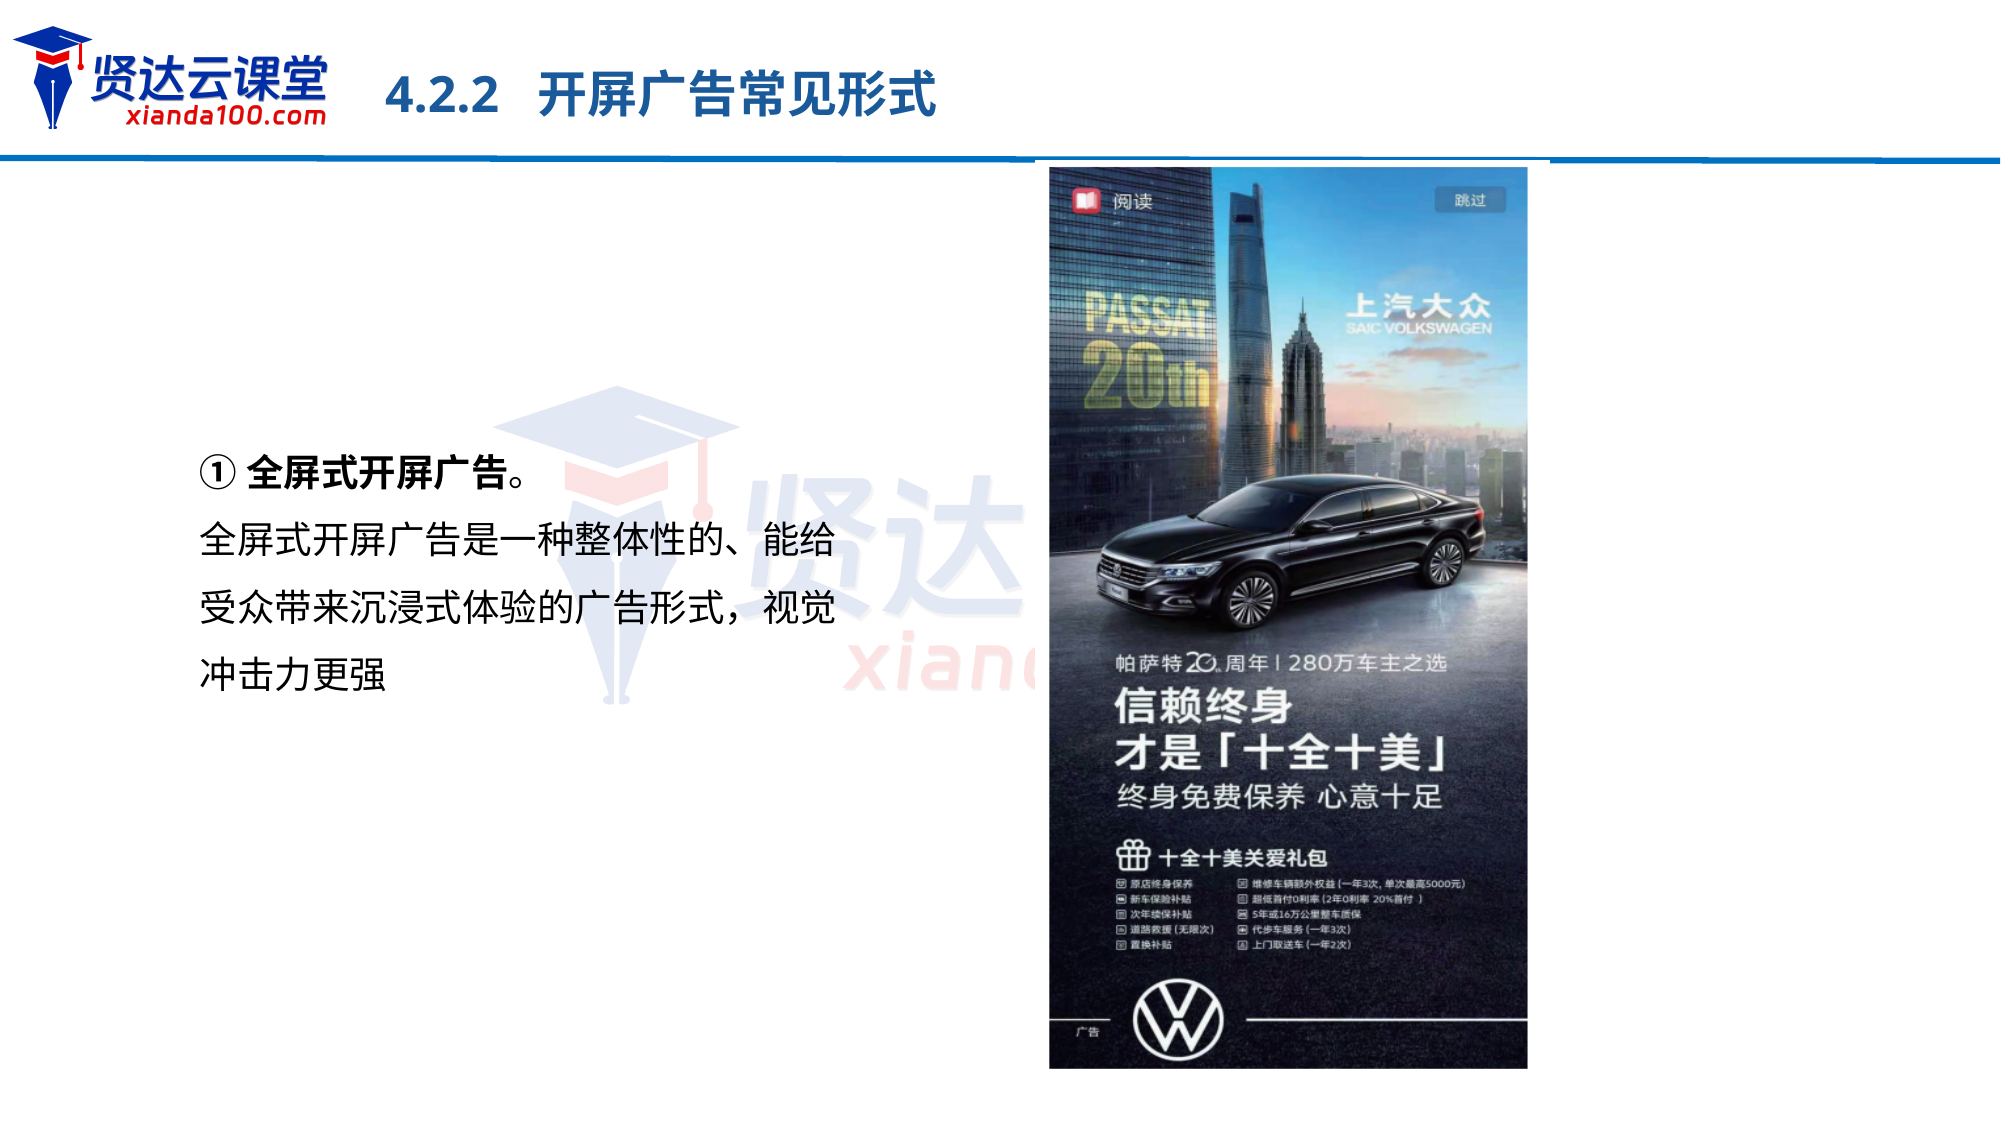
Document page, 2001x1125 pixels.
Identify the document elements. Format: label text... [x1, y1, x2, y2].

picture [1035, 160, 1550, 1082]
text_box ①全屏式开屏广告。 全屏式开屏广告是一种整体性的、能给受众带来沉浸式体验的广告形式，视觉冲击力更强 [184, 418, 858, 704]
picture [0, 7, 353, 155]
text_box 4.2.2 开屏广告常见形式 [370, 54, 1007, 130]
